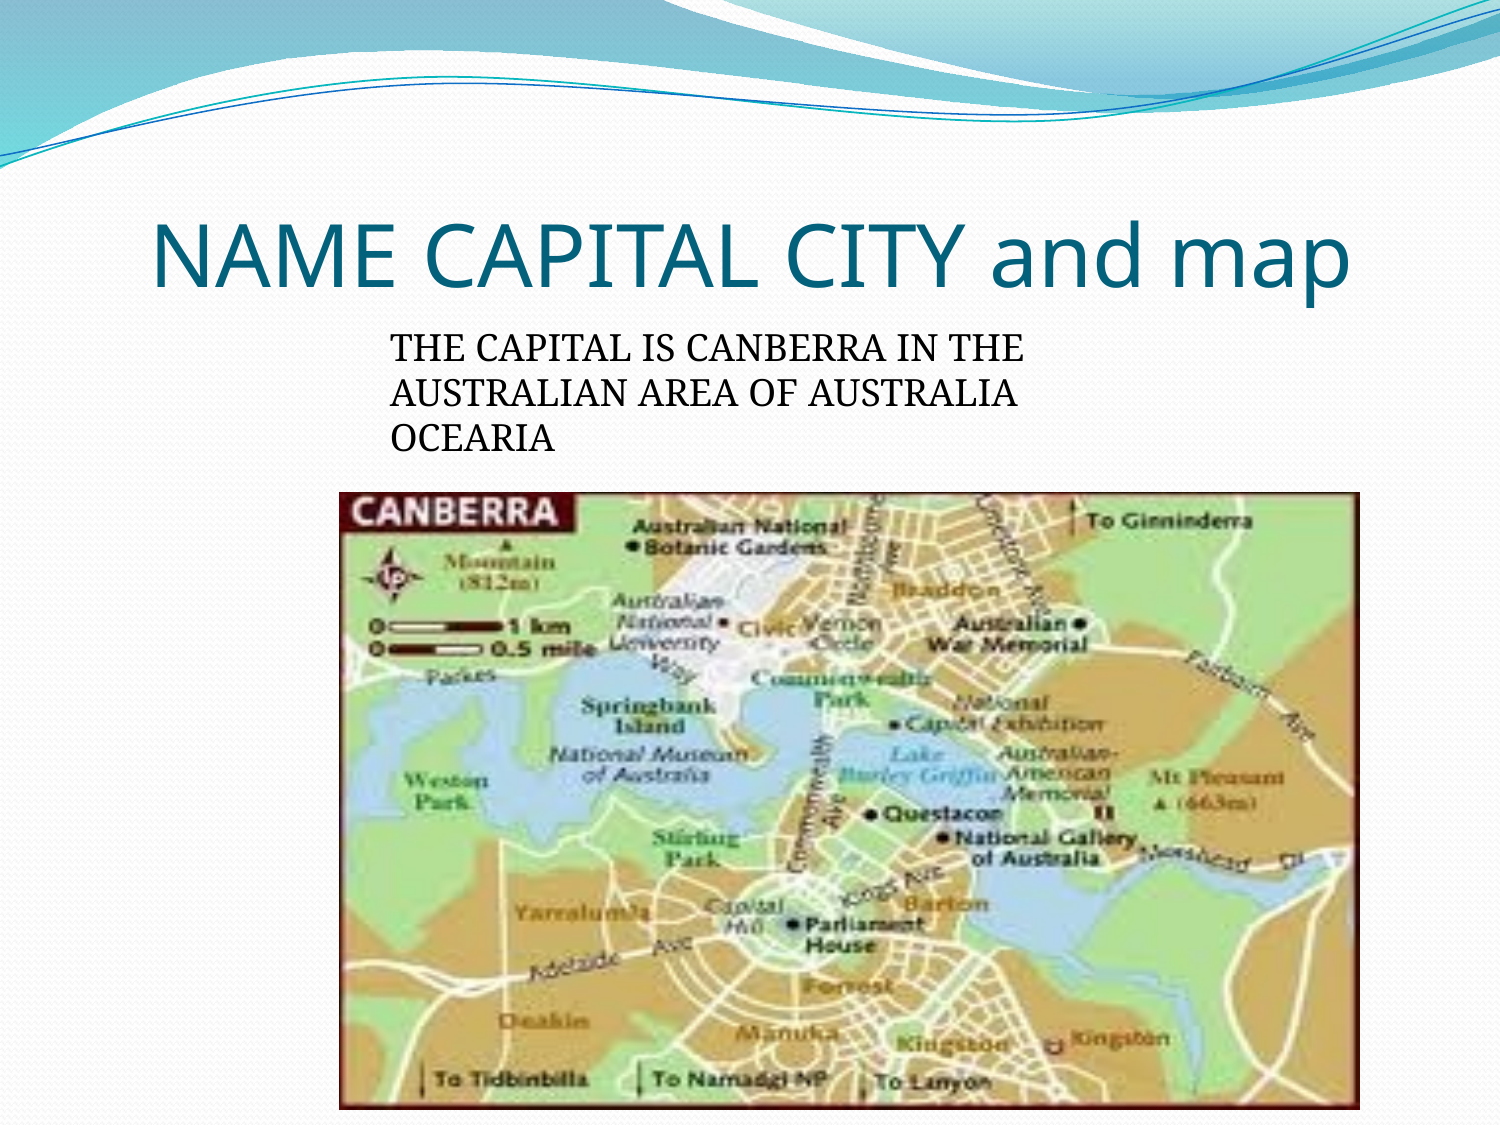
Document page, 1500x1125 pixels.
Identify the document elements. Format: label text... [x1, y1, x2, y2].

title NAME CAPITAL CITY and map [70, 117, 1433, 305]
text_box THE CAPITAL IS CANBERRA IN THE AUSTRALIAN AREA OF AUSTRALIA OCEARIA [374, 316, 1125, 467]
picture [339, 491, 1360, 1110]
text_box ●Melbourne [0, 1, 1500, 39]
